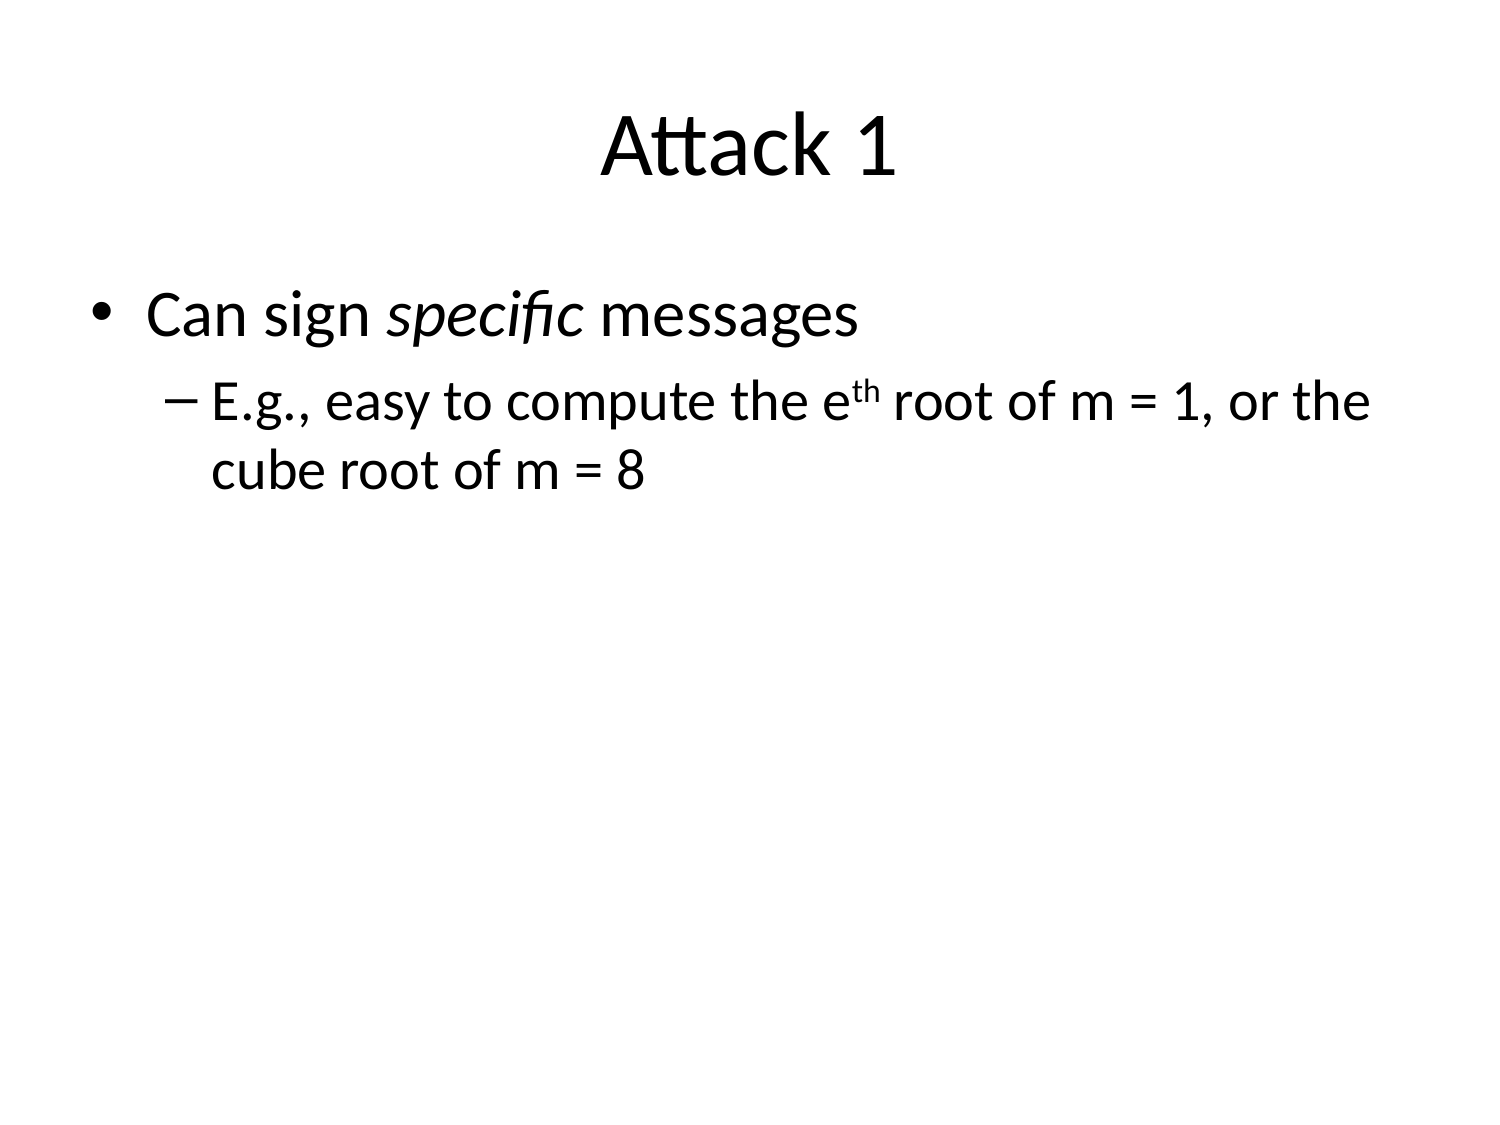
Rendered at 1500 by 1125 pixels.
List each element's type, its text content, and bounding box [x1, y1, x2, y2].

title Attack 1 [75, 45, 1425, 233]
list Can sign specific messages E.g., easy to compute the eth root of m = 1, or the cube root of m = 8 [75, 262, 1425, 1005]
